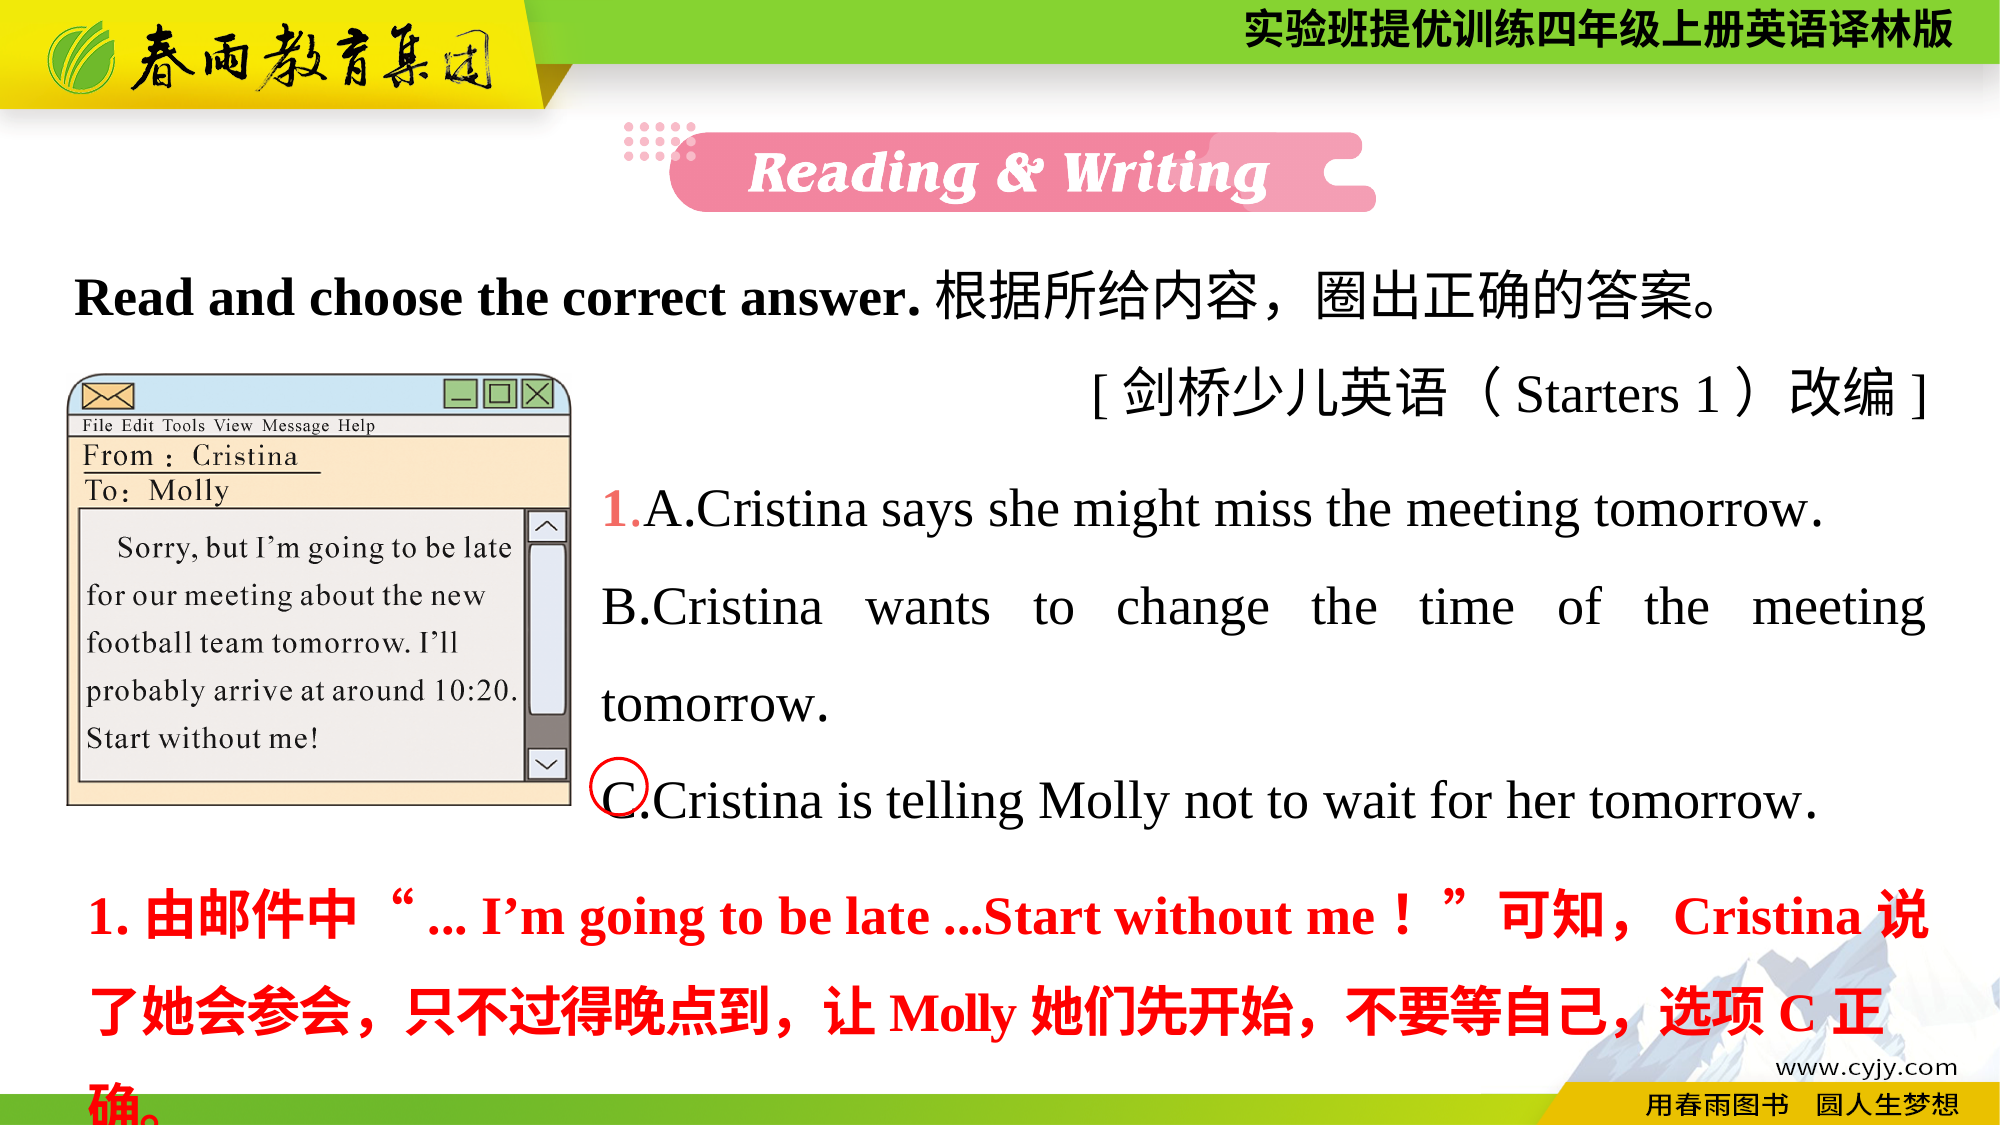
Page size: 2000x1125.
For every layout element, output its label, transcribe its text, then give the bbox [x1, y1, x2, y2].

text_box 1.由邮件中“... I’m going to be late ...Start without me！”可知，Cristina说了她会参会，只不过得晚点到，让Molly她们先开始，不要等自己，选项C正确。 [72, 840, 1957, 1125]
picture [0, 0, 2000, 1125]
text_box 1.A.Cristina says she might miss the meeting tomorrow. B.Cristina wants to change the time of the meeting tomorrow. C.Cristina is telling Molly not to wait for her tomorrow. [586, 432, 1944, 838]
text_box [590, 758, 648, 815]
list Read and choose the correct answer.根据所给内容，圈出正确的答案。 [剑桥少儿英语（Starters 1）改编] [59, 221, 1944, 421]
